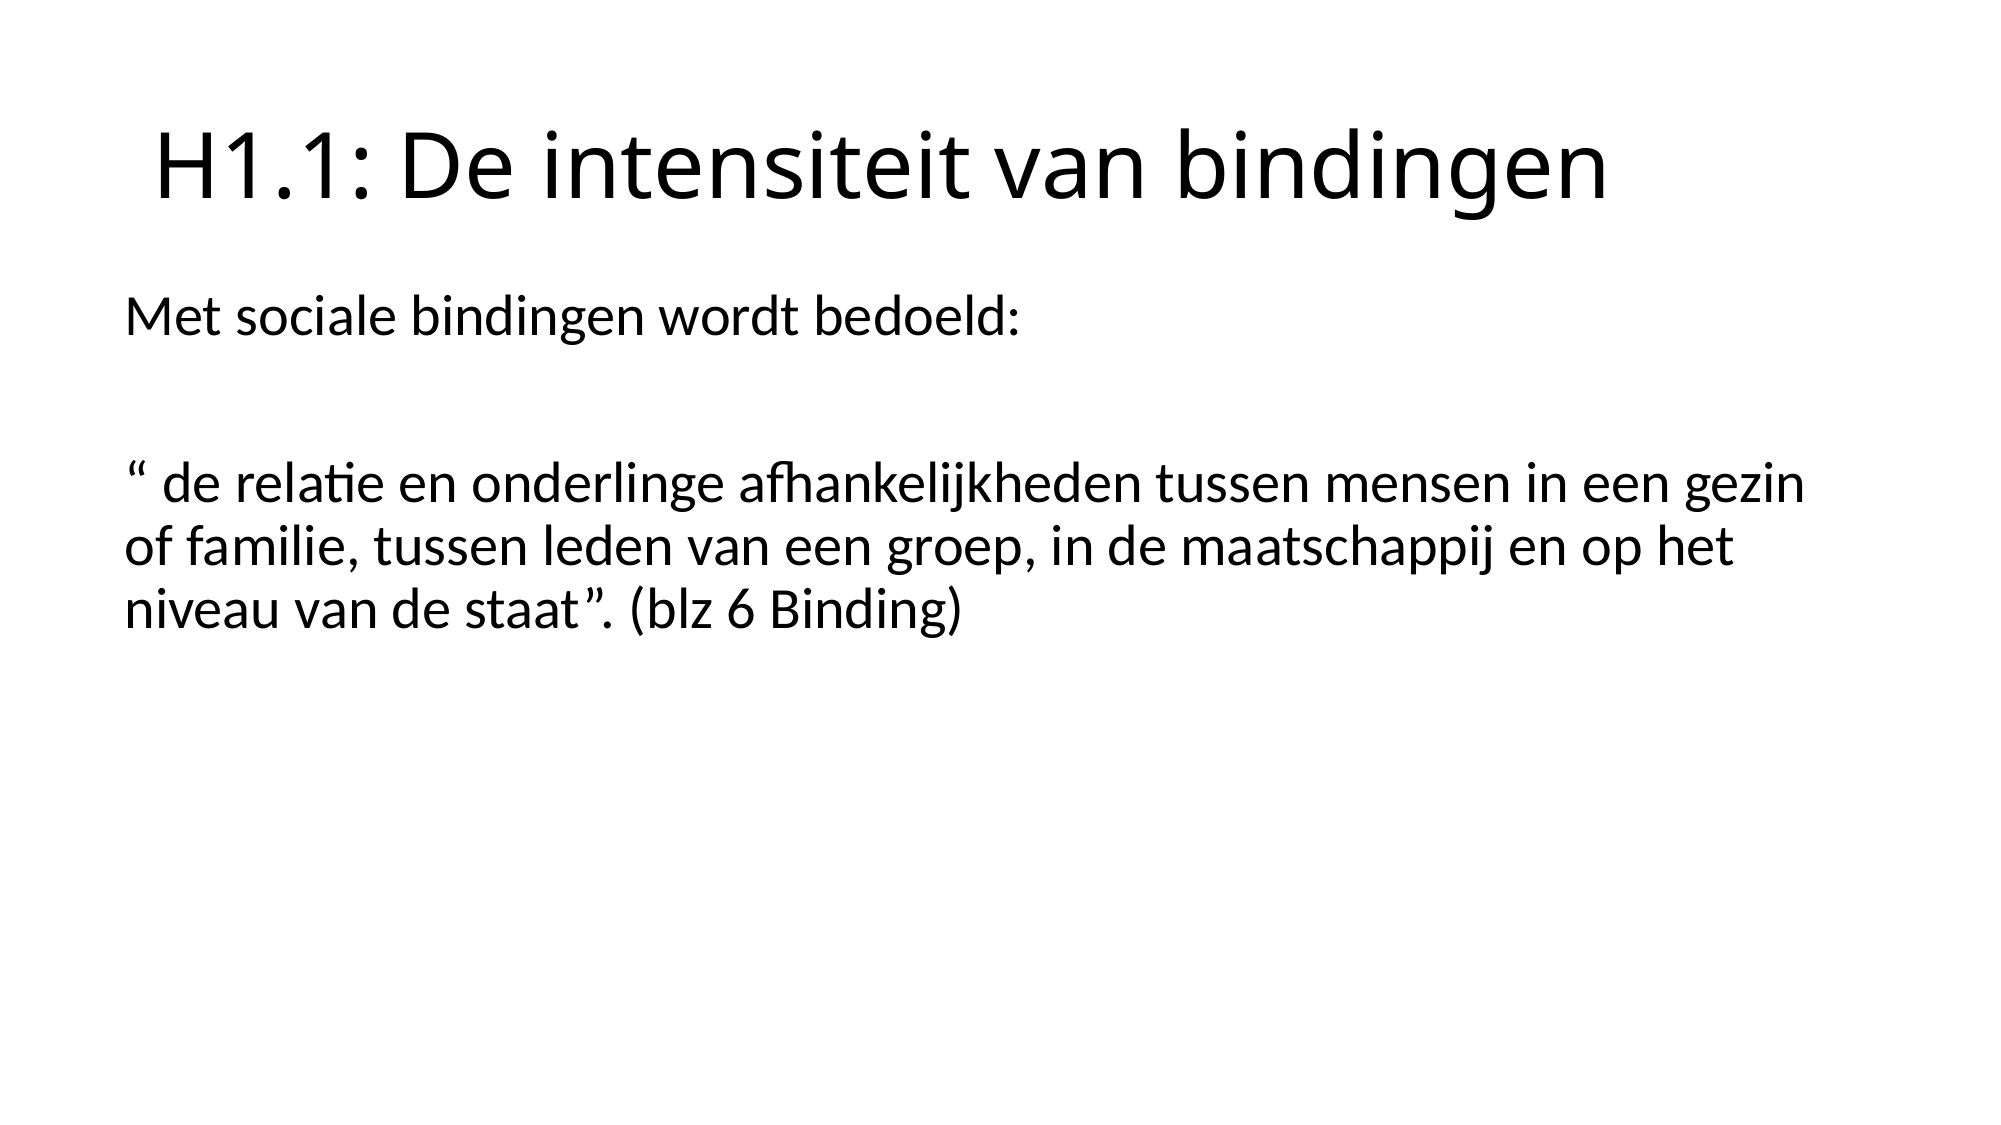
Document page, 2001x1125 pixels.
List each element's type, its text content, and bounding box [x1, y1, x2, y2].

title H1.1: De intensiteit van bindingen [137, 59, 1863, 278]
list Met sociale bindingen wordt bedoeld: “ de relatie en onderlinge afhankelijkheden tussen mensen in een gezin of familie, tussen leden van een groep, in de maatschappij en op het niveau van de staat”. (blz 6 Binding) [109, 277, 1835, 992]
